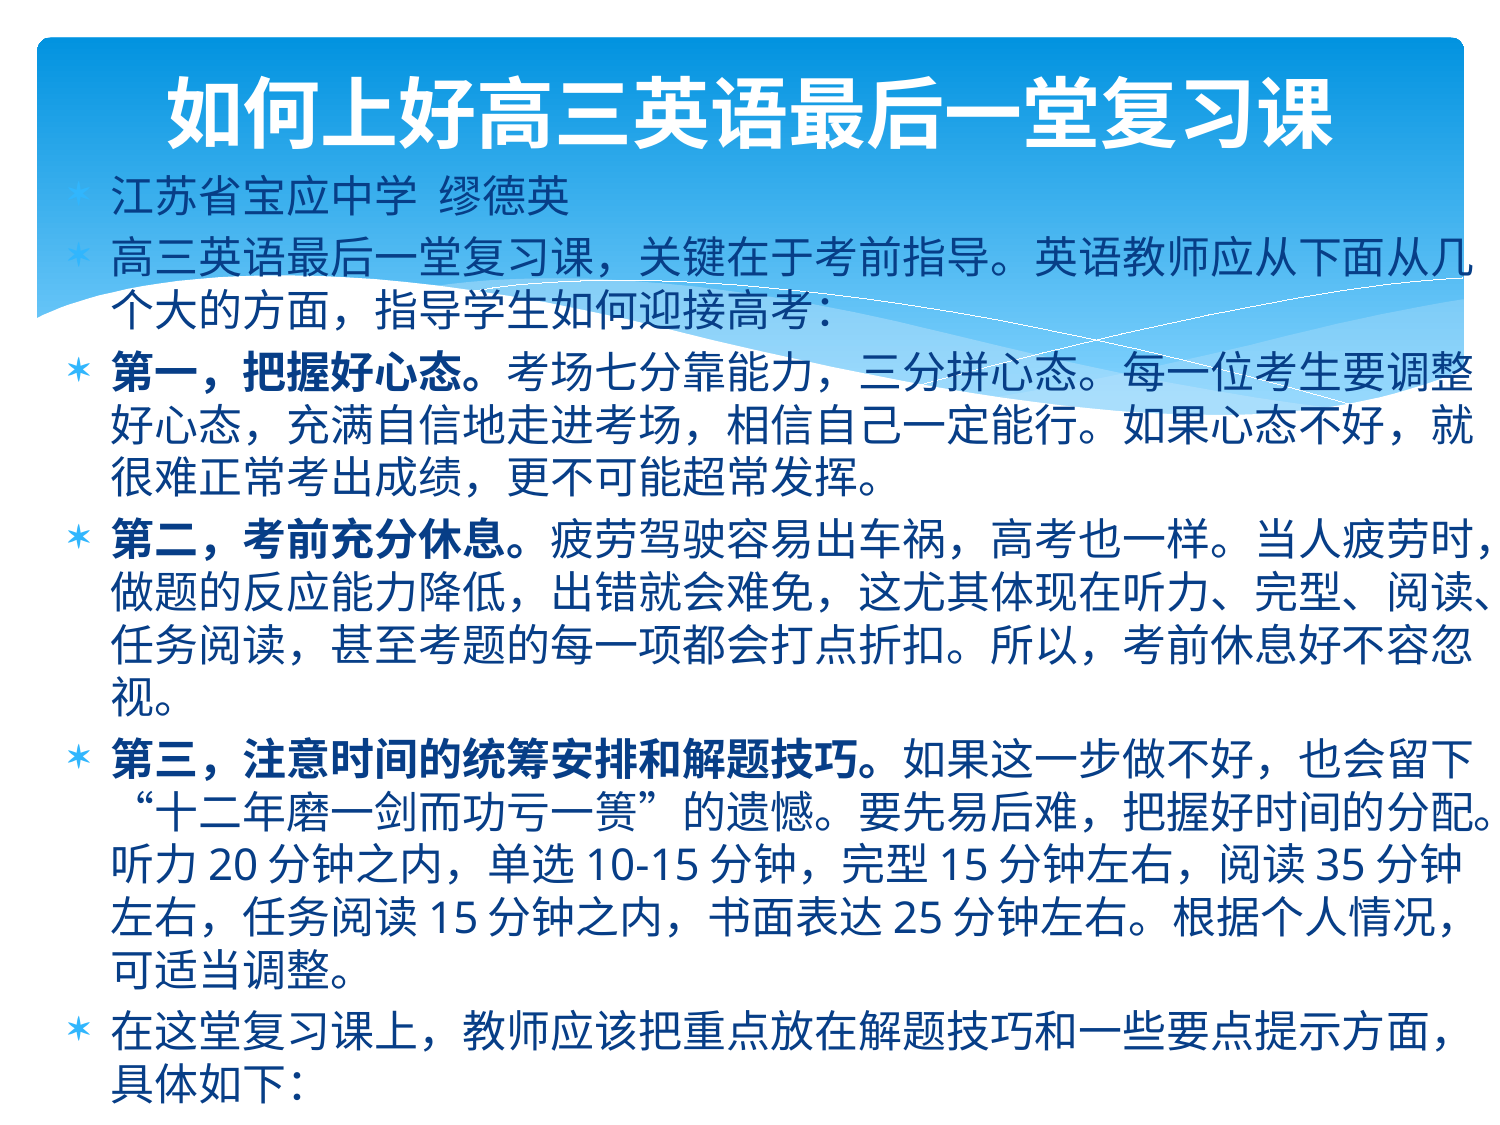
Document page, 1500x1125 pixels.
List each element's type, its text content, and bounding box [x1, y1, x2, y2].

list 江苏省宝应中学 缪德英 高三英语最后一堂复习课，关键在于考前指导。英语教师应从下面从几个大的方面，指导学生如何迎接高考： 第一，把握好心态。考场七分靠能力，三分拼心态。每一位考生要调整好心态，充满自信地走进考场，相信自己一定能行。如果心态不好，就很难正常考出成绩，更不可能超常发挥。 第二，考前充分休息。疲劳驾驶容易出车祸，高考也一样。当人疲劳时，做题的反应能力降低，出错就会难免，这尤其体现在听力、完型、阅读、任务阅读，甚至考题的每一项都会打点折扣。所以，考前休息好不容忽视。 第三，注意时间的统筹安排和解题技巧。如果这一步做不好，也会留下“十二年磨一剑而功亏一篑”的遗憾。要先易后难，把握好时间的分配。听力20分钟之内，单选10-15分钟，完型15分钟左右，阅读35分钟左右，任务阅读15分钟之内，书面表达25分钟左右。根据个人情况，可适当调整。 在这堂复习课上，教师应该把重点放在解题技巧和一些要点提示方面，具体如下： [53, 160, 1500, 1125]
title 如何上好高三英语最后一堂复习课 [75, 55, 1425, 261]
